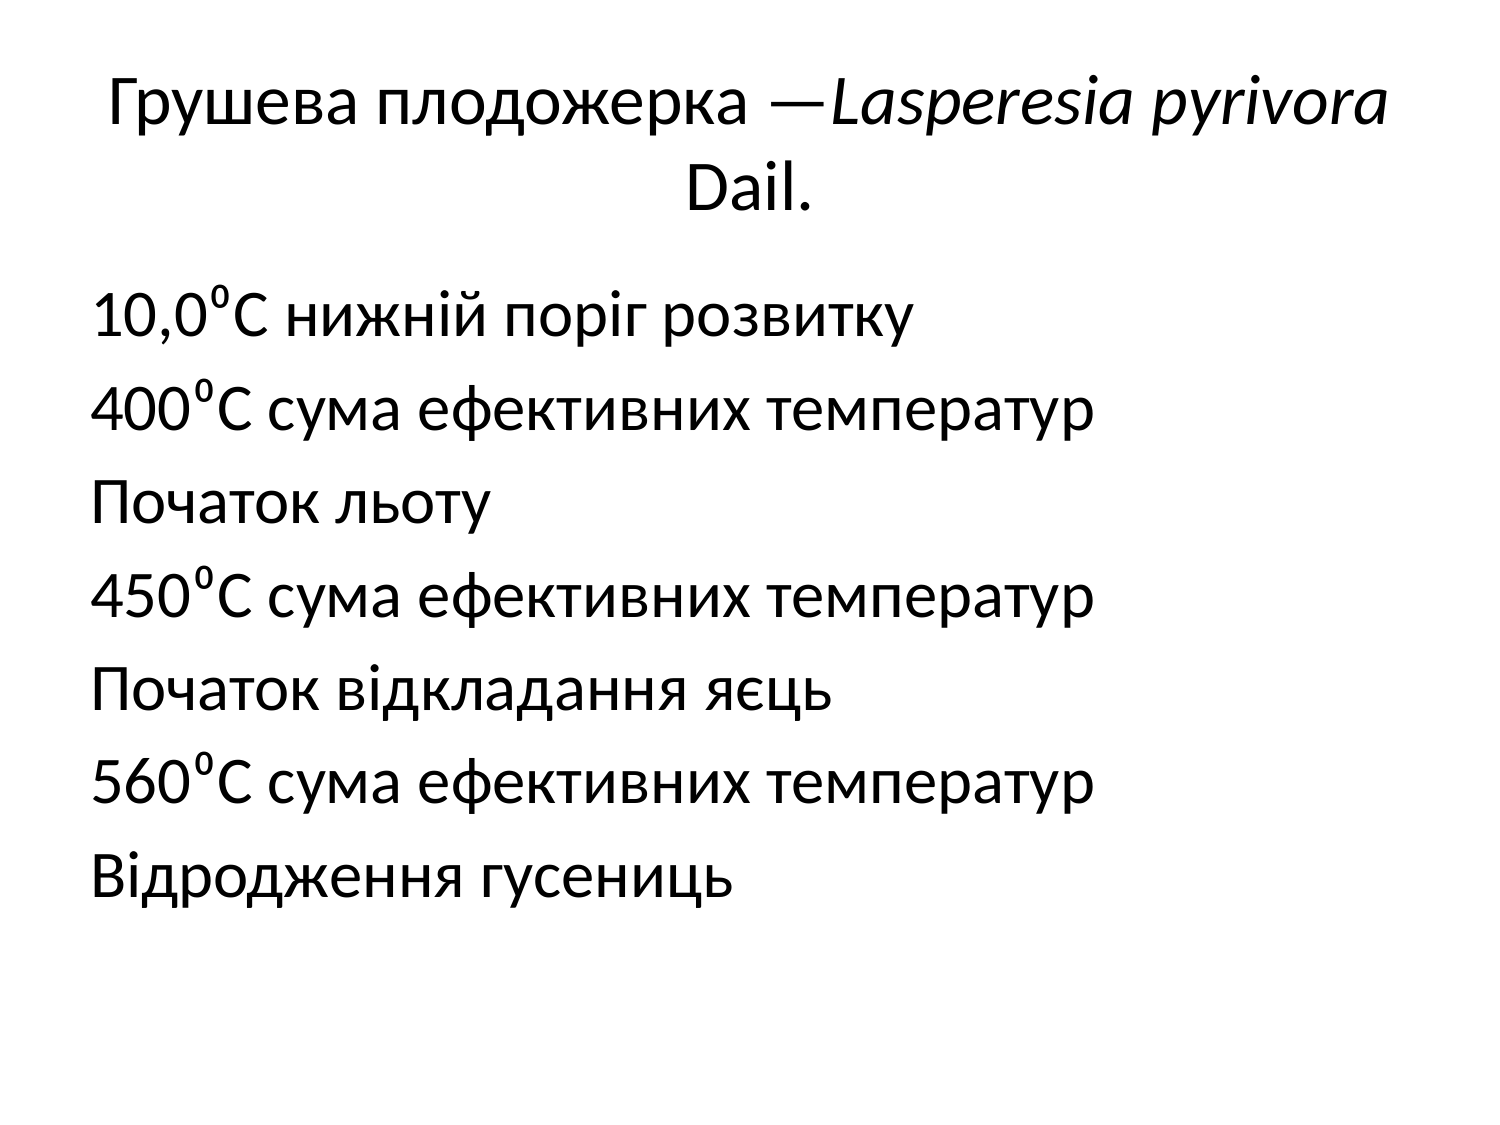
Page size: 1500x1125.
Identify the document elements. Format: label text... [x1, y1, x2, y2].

title Грушева плодожерка —Lasperesia pyrivora Dail. [75, 45, 1425, 233]
list 10,0⁰С нижній поріг розвитку 400⁰С сума ефективних температур Початок льоту 450⁰С сума ефективних температур Початок відкладання яєць 560⁰С сума ефективних температур Відродження гусениць [75, 262, 1425, 1005]
